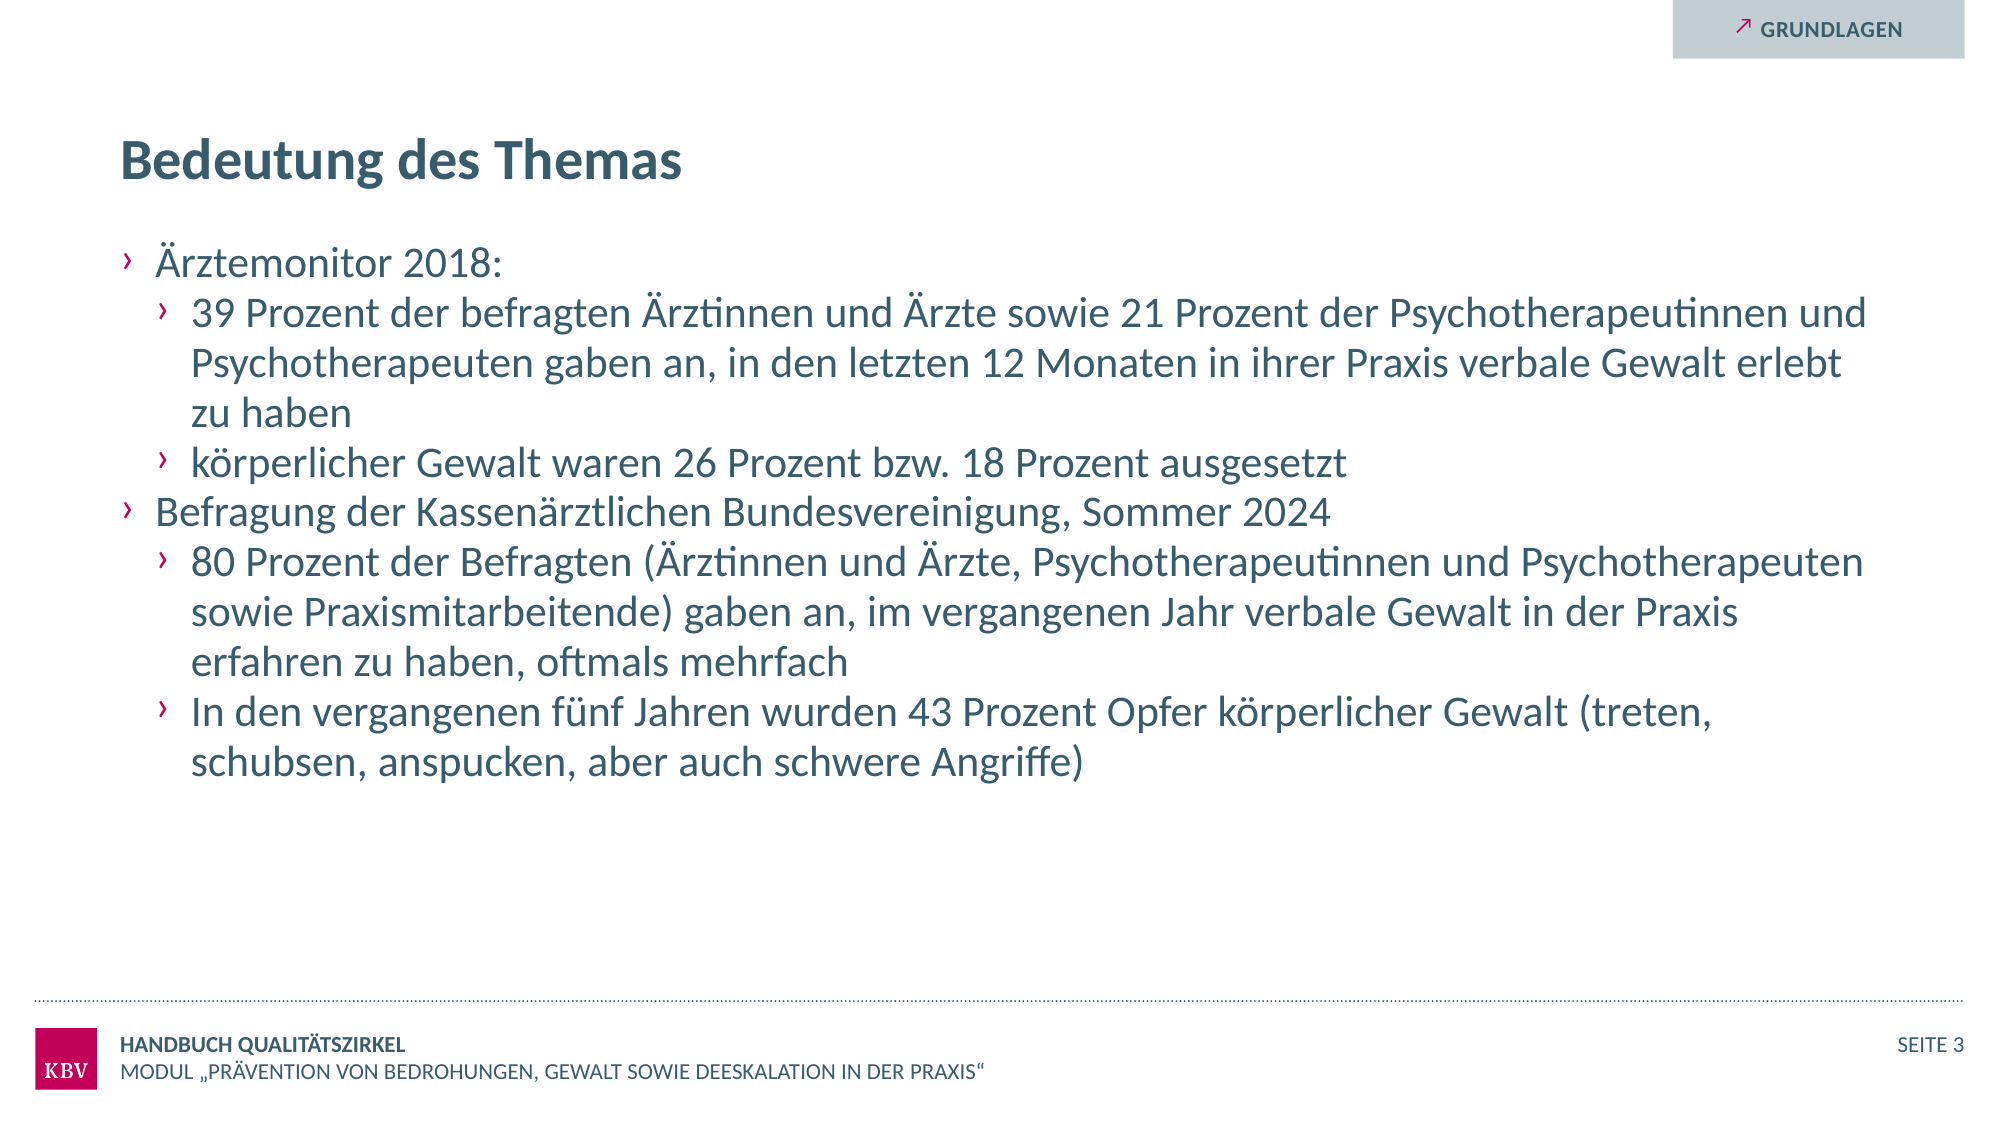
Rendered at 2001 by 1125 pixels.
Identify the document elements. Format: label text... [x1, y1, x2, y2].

list Grundlagen [1672, 0, 1965, 59]
footer Handbuch Qualitätszirkel [120, 1030, 1668, 1057]
title Bedeutung des Themas [120, 129, 1880, 201]
list Ärztemonitor 2018: 39 Prozent der befragten Ärztinnen und Ärzte sowie 21 Prozent der Psychotherapeutinnen und Psychotherapeuten gaben an, in den letzten 12 Monaten in ihrer Praxis verbale Gewalt erlebt zu haben körperlicher Gewalt waren 26 Prozent bzw. 18 Prozent ausgesetzt Befragung der Kassenärztlichen Bundesvereinigung, Sommer 2024 80 Prozent der Befragten (Ärztinnen und Ärzte, Psychotherapeutinnen und Psychotherapeuten sowie Praxismitarbeitende) gaben an, im vergangenen Jahr verbale Gewalt in der Praxis erfahren zu haben, oftmals mehrfach In den vergangenen fünf Jahren wurden 43 Prozent Opfer körperlicher Gewalt (treten, schubsen, anspucken, aber auch schwere Angriffe) [120, 237, 1880, 945]
slide_number Modul „Prävention von Bedrohungen, Gewalt sowie Deeskalation in der Praxis“ [120, 1057, 1668, 1084]
slide_number Seite 3 [1787, 1030, 1965, 1057]
